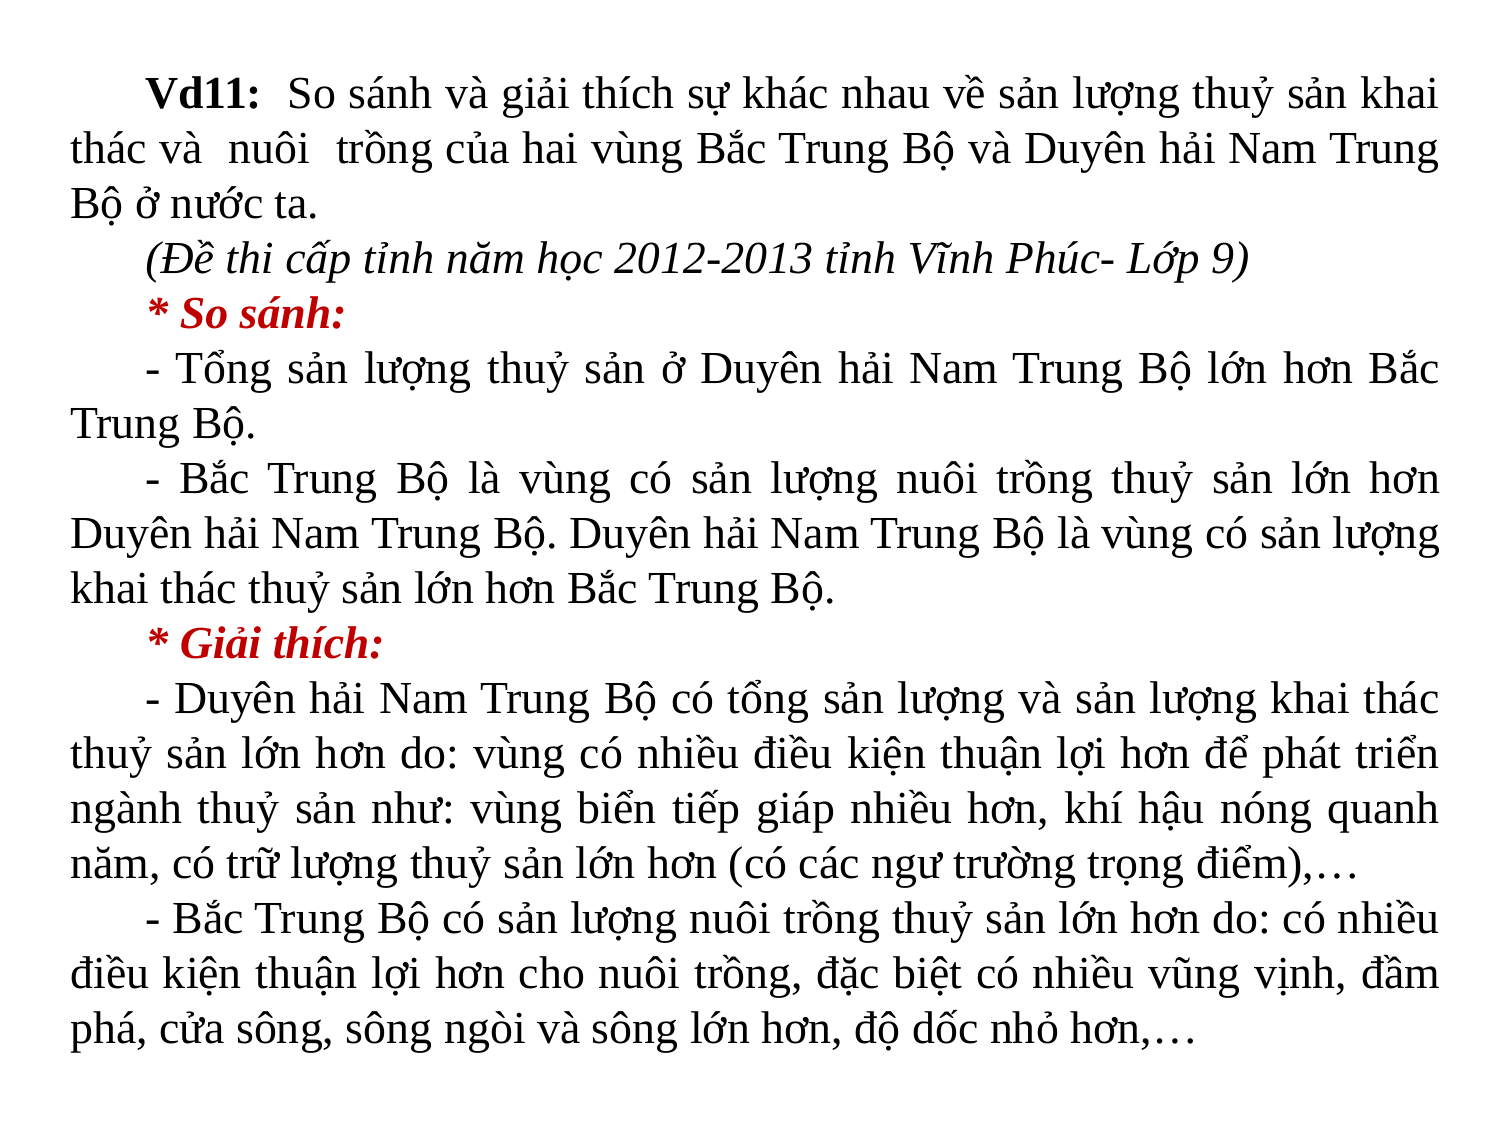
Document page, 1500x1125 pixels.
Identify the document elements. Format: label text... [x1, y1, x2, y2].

text_box Vd11: So sánh và giải thích sự khác nhau về sản lượng thuỷ sản khai thác và nuôi trồng của hai vùng Bắc Trung Bộ và Duyên hải Nam Trung Bộ ở nước ta. (Đề thi cấp tỉnh năm học 2012-2013 tỉnh Vĩnh Phúc- Lớp 9) * So sánh: - Tổng sản lượng thuỷ sản ở Duyên hải Nam Trung Bộ lớn hơn Bắc Trung Bộ. - Bắc Trung Bộ là vùng có sản lượng nuôi trồng thuỷ sản lớn hơn Duyên hải Nam Trung Bộ. Duyên hải Nam Trung Bộ là vùng có sản lượng khai thác thuỷ sản lớn hơn Bắc Trung Bộ. * Giải thích: - Duyên hải Nam Trung Bộ có tổng sản lượng và sản lượng khai thác thuỷ sản lớn hơn do: vùng có nhiều điều kiện thuận lợi hơn để phát triển ngành thuỷ sản như: vùng biển tiếp giáp nhiều hơn, khí hậu nóng quanh năm, có trữ lượng thuỷ sản lớn hơn (có các ngư trường trọng điểm),… - Bắc Trung Bộ có sản lượng nuôi trồng thuỷ sản lớn hơn do: có nhiều điều kiện thuận lợi hơn cho nuôi trồng, đặc biệt có nhiều vũng vịnh, đầm phá, cửa sông, sông ngòi và sông lớn hơn, độ dốc nhỏ hơn,… [55, 55, 1457, 1060]
